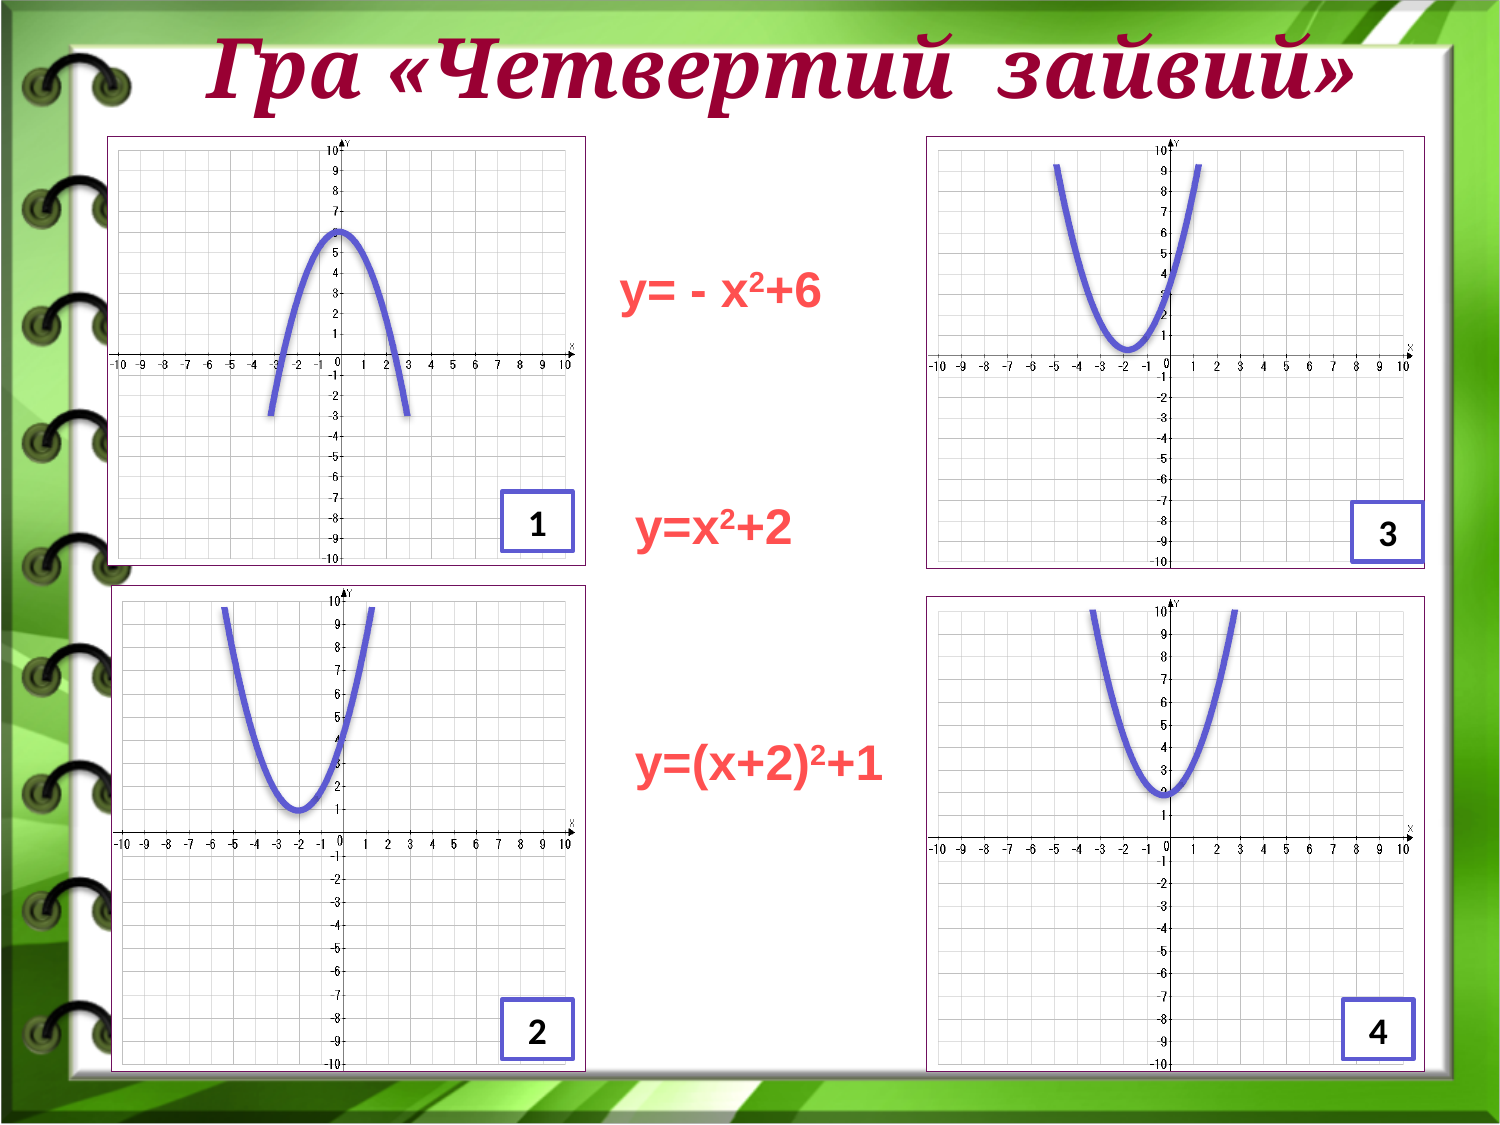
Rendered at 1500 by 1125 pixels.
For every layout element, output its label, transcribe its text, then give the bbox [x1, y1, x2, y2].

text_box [108, 136, 585, 565]
text_box y=(x+2)2+1 [620, 722, 907, 798]
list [111, 585, 585, 1071]
title Гра «Четвертий зайвий» [108, 0, 1459, 160]
picture [0, 0, 1500, 1125]
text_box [270, 231, 408, 417]
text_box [1092, 609, 1236, 796]
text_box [224, 606, 373, 811]
text_box y= - x2+6 [604, 250, 869, 326]
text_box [1056, 164, 1200, 351]
text_box y=x2+2 [620, 486, 921, 562]
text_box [926, 136, 1424, 569]
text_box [926, 597, 1424, 1071]
